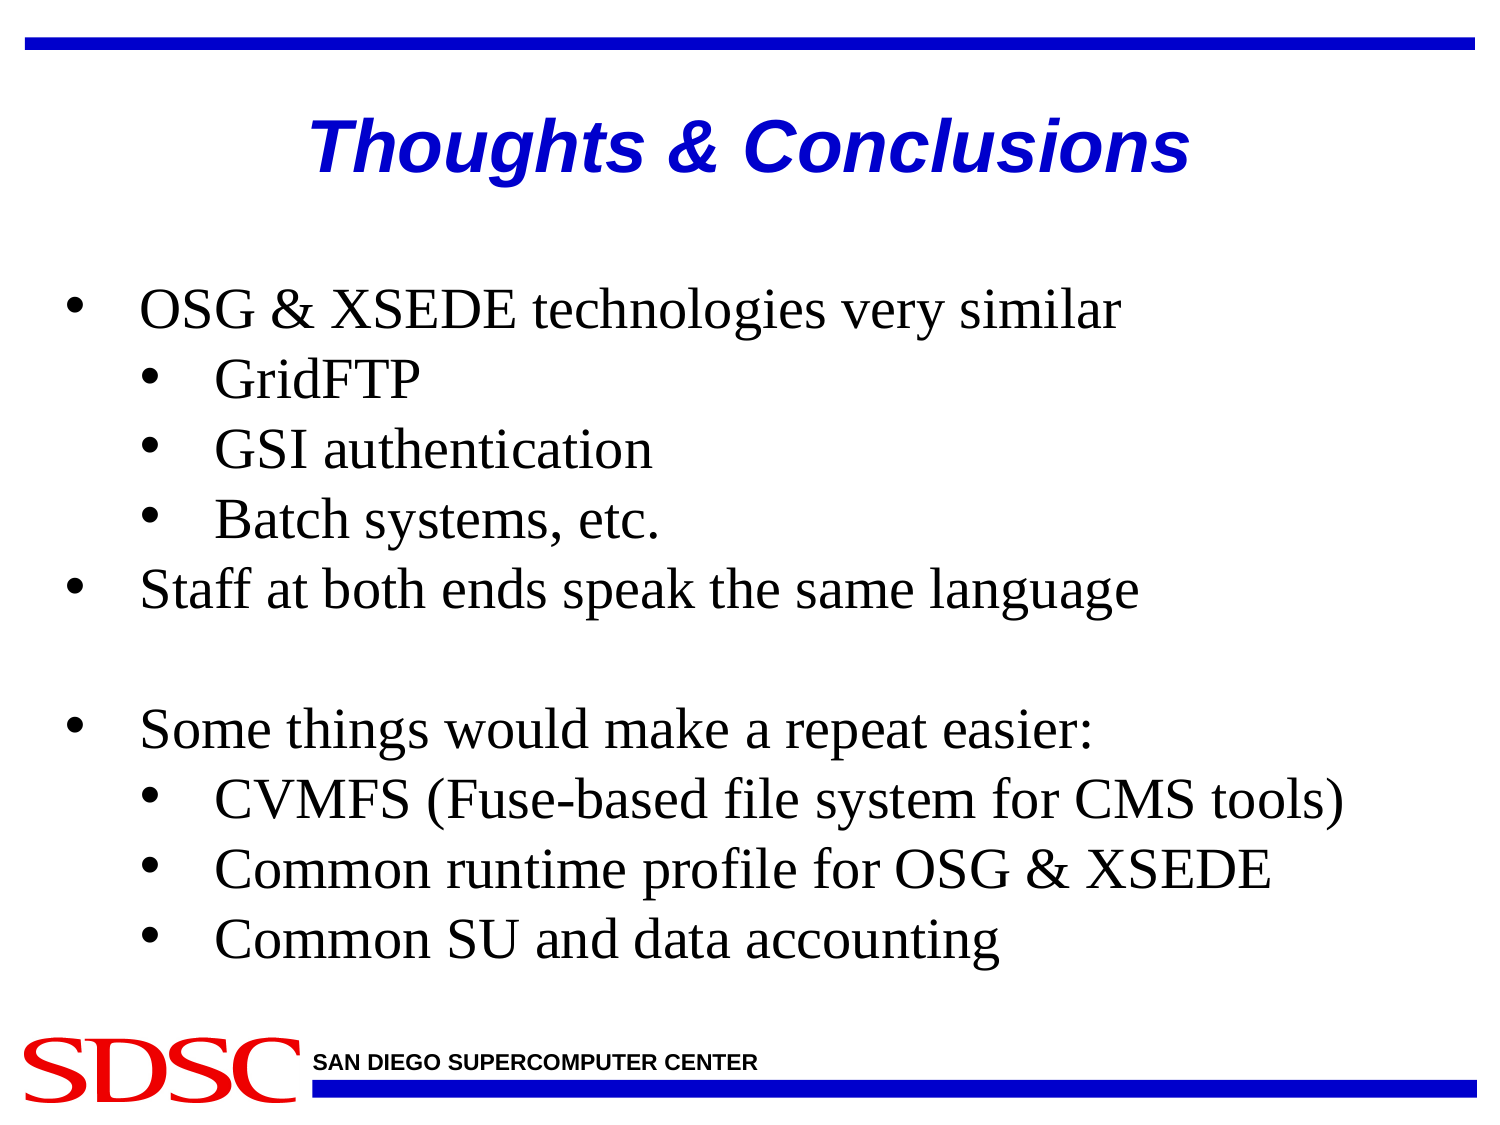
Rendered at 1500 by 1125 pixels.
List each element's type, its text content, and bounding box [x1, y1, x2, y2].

text_box OSG & XSEDE technologies very similar GridFTP GSI authentication Batch systems, etc. Staff at both ends speak the same language Some things would make a repeat easier: CVMFS (Fuse-based file system for CMS tools) Common runtime profile for OSG & XSEDE Common SU and data accounting [50, 262, 1450, 1047]
picture [24, 1037, 300, 1103]
title Thoughts & Conclusions [24, 62, 1475, 234]
